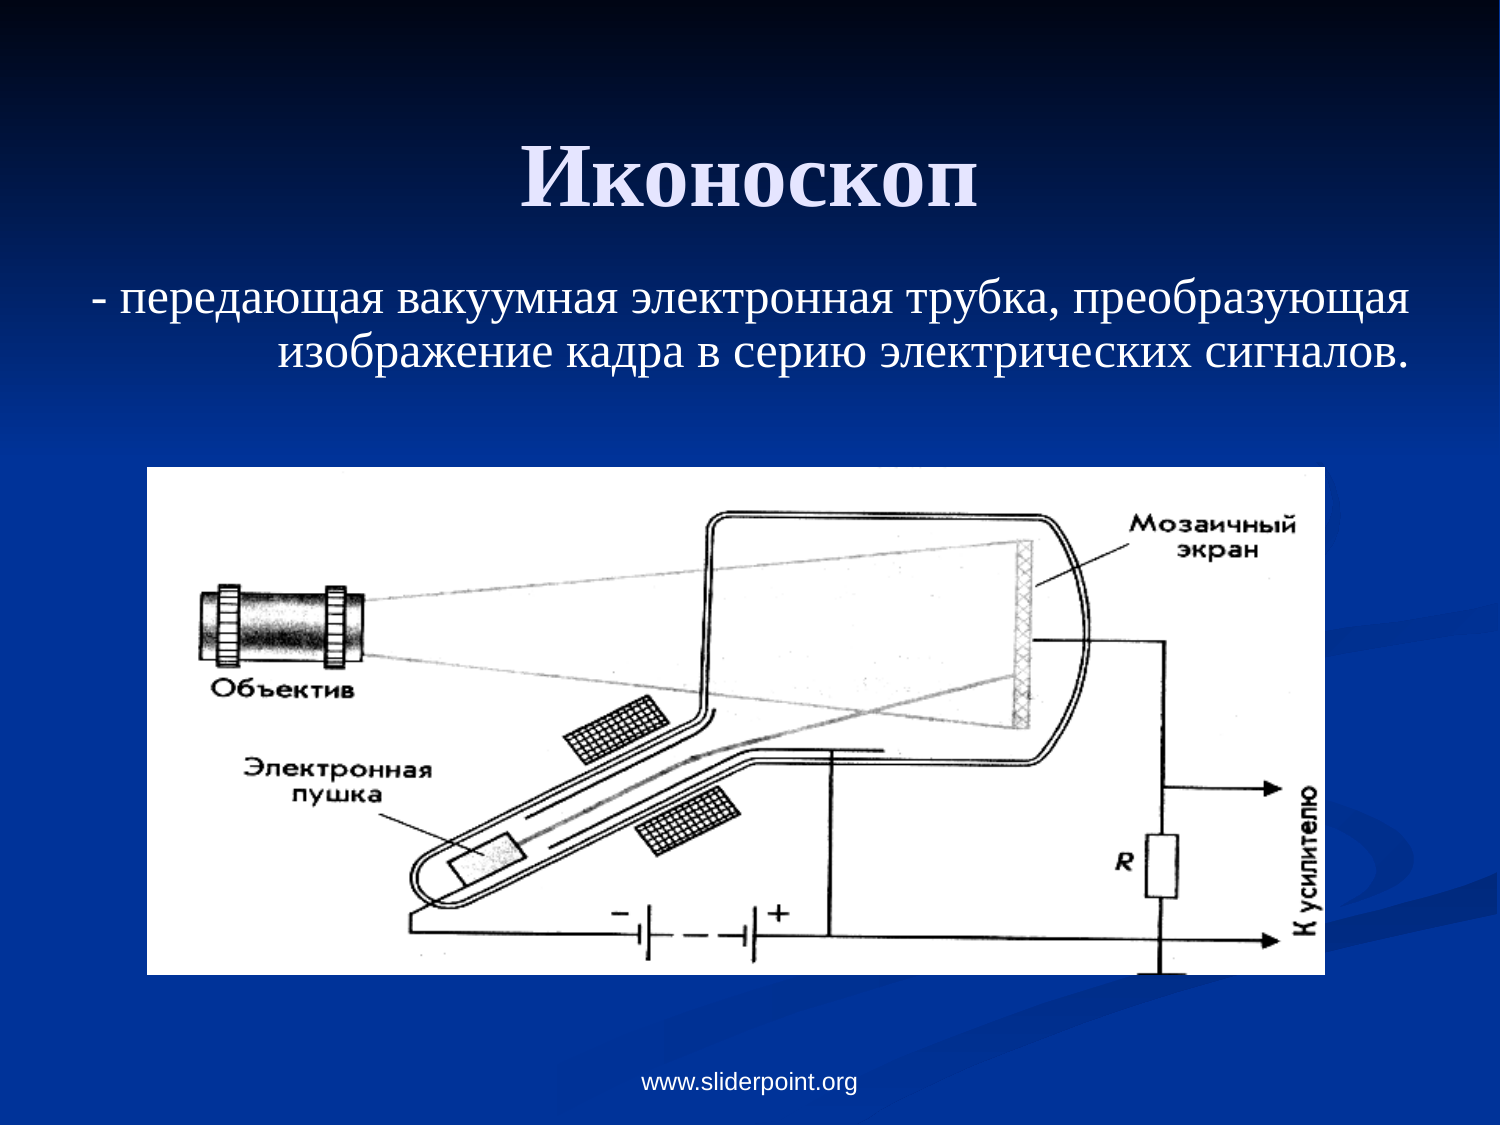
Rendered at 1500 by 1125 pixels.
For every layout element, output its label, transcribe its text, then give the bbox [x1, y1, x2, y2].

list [147, 466, 1325, 976]
footer www.sliderpoint.org [512, 1024, 988, 1104]
title Иконоскоп [74, 44, 1426, 233]
list - передающая вакуумная электронная трубка, преобразующая изображение кадра в серию электрических сигналов. [74, 262, 1426, 457]
